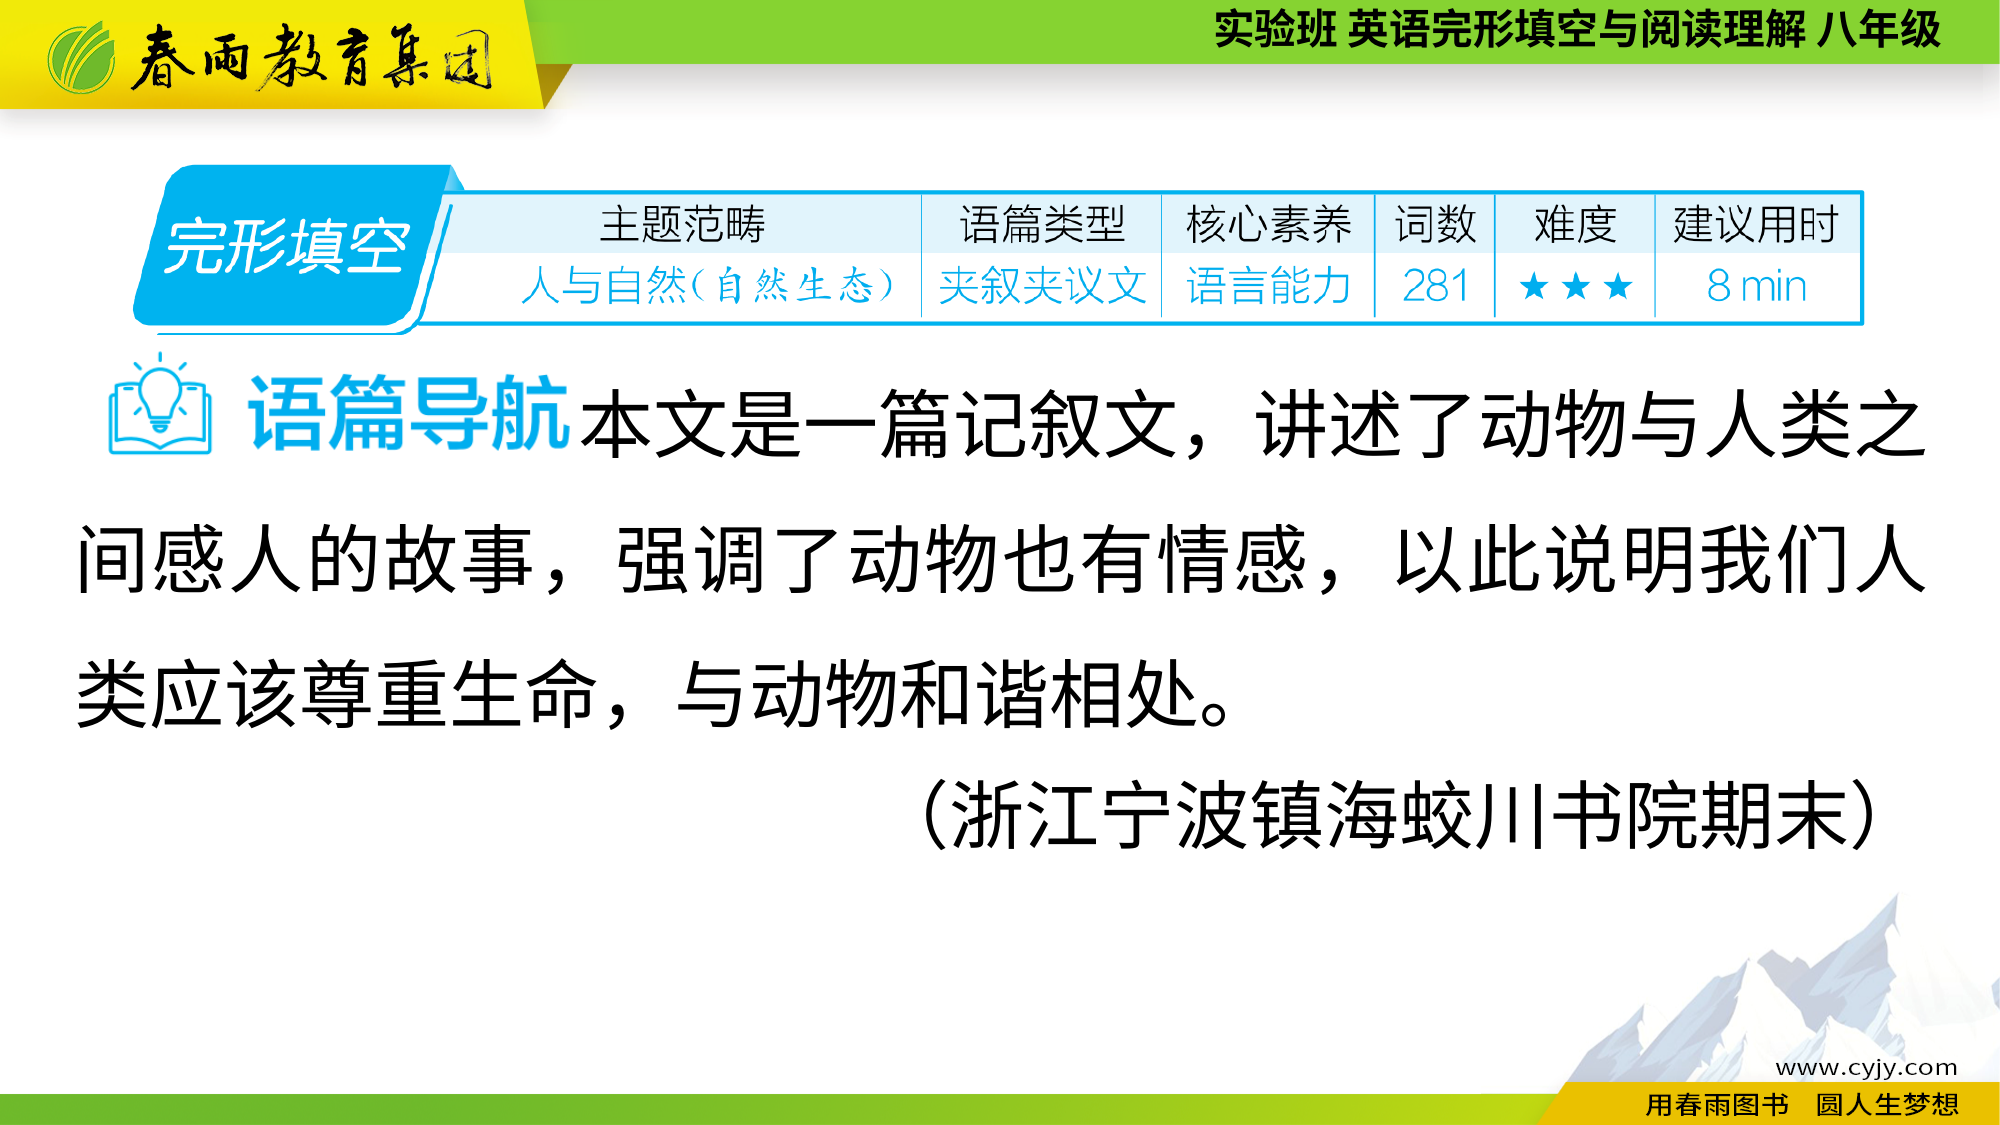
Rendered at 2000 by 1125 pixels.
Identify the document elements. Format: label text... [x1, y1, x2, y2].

list 本文是一篇记叙文，讲述了动物与人类之间感人的故事，强调了动物也有情感，以此说明我们人类应该尊重生命，与动物和谐相处。 [59, 325, 1944, 732]
picture [0, 0, 2000, 1125]
text_box （浙江宁波镇海蛟川书院期末） [54, 715, 1939, 866]
